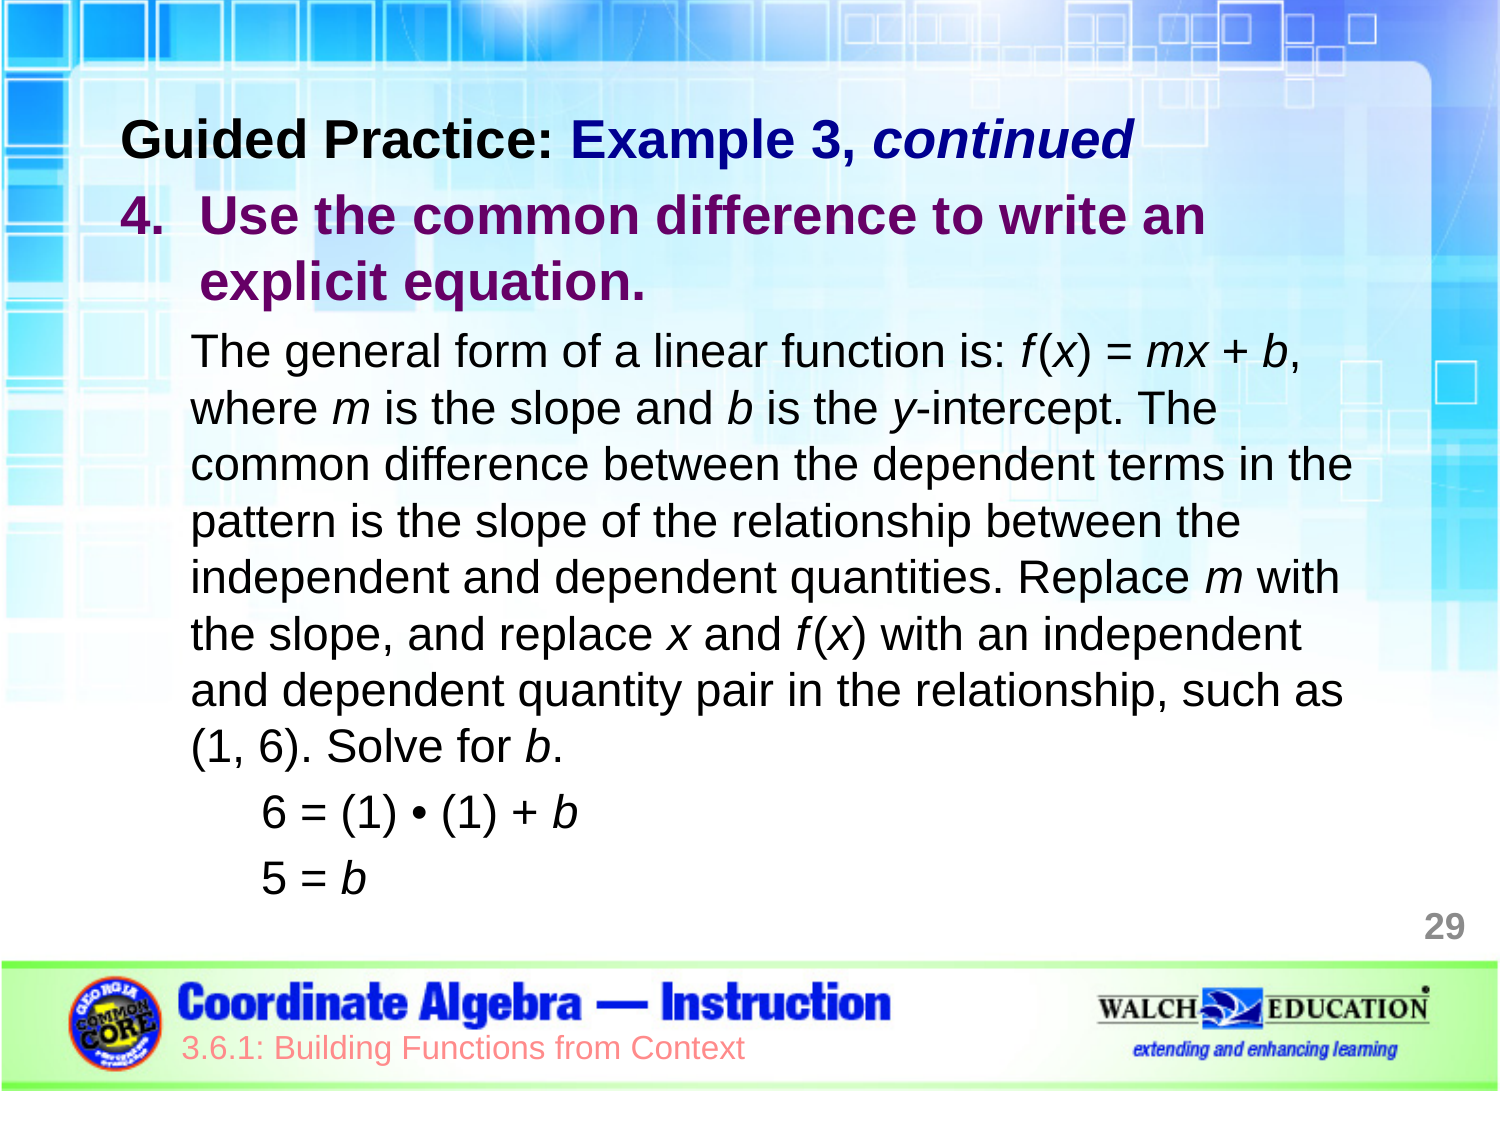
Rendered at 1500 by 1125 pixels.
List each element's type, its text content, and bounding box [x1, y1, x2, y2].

picture [1, 0, 1500, 1091]
subtitle Guided Practice: Example 3, continued Use the common difference to write an explicit equation. The general form of a linear function is: f (x) = mx + b, where m is the slope and b is the y-intercept. The common difference between the dependent terms in the pattern is the slope of the relationship between the independent and dependent quantities. Replace m with the slope, and replace x and f (x) with an independent and dependent quantity pair in the relationship, such as (1, 6). Solve for b. 6 = (1) • (1) + b 5 = b [105, 96, 1394, 917]
footer 3.6.1: Building Functions from Context [166, 1024, 1080, 1069]
slide_number 29 [1361, 901, 1481, 949]
